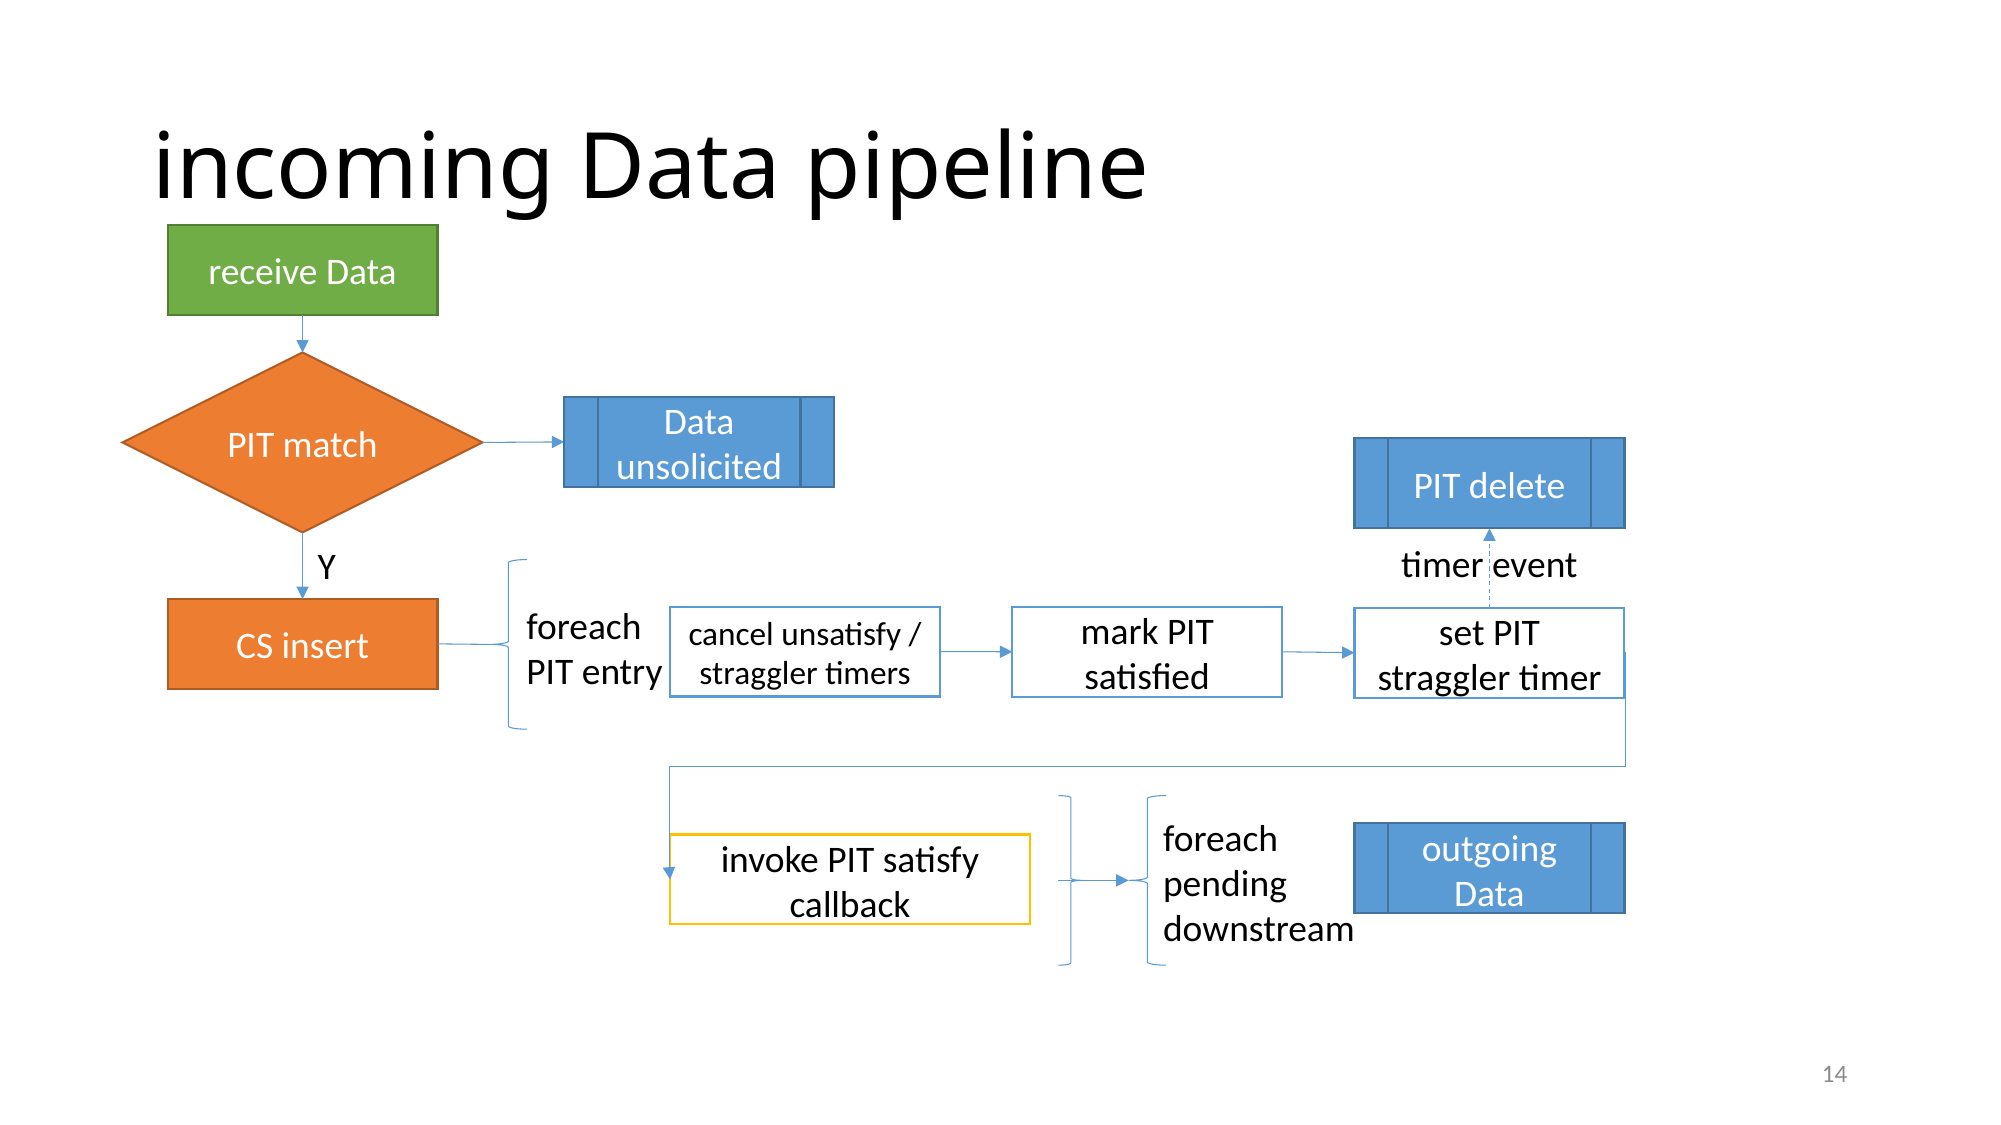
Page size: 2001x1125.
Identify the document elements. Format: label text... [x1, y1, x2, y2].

text_box timer event [1490, 533, 1593, 593]
text_box cancel unsatisfy / straggler timers [678, 606, 941, 652]
title incoming Data pipeline [137, 59, 1863, 278]
text_box outgoing Data [1371, 822, 1626, 914]
text_box PIT match [120, 352, 484, 534]
text_box [1058, 881, 1080, 966]
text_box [670, 652, 1625, 880]
text_box receive Data [167, 224, 439, 316]
text_box timer event [1386, 533, 1489, 593]
text_box Y [303, 534, 351, 595]
slide_number 14 [1412, 1042, 1863, 1103]
text_box foreach PIT entry [511, 594, 678, 700]
text_box set PIT straggler timer [1353, 607, 1625, 652]
text_box CS insert [167, 598, 439, 690]
text_box [490, 559, 528, 730]
text_box PIT delete [1353, 437, 1626, 529]
text_box foreach pending downstream [1148, 880, 1371, 957]
text_box [1129, 880, 1167, 966]
text_box invoke PIT satisfy callback [669, 880, 1031, 925]
text_box Data unsolicited [563, 396, 835, 488]
text_box mark PIT satisfied [1011, 606, 1283, 652]
